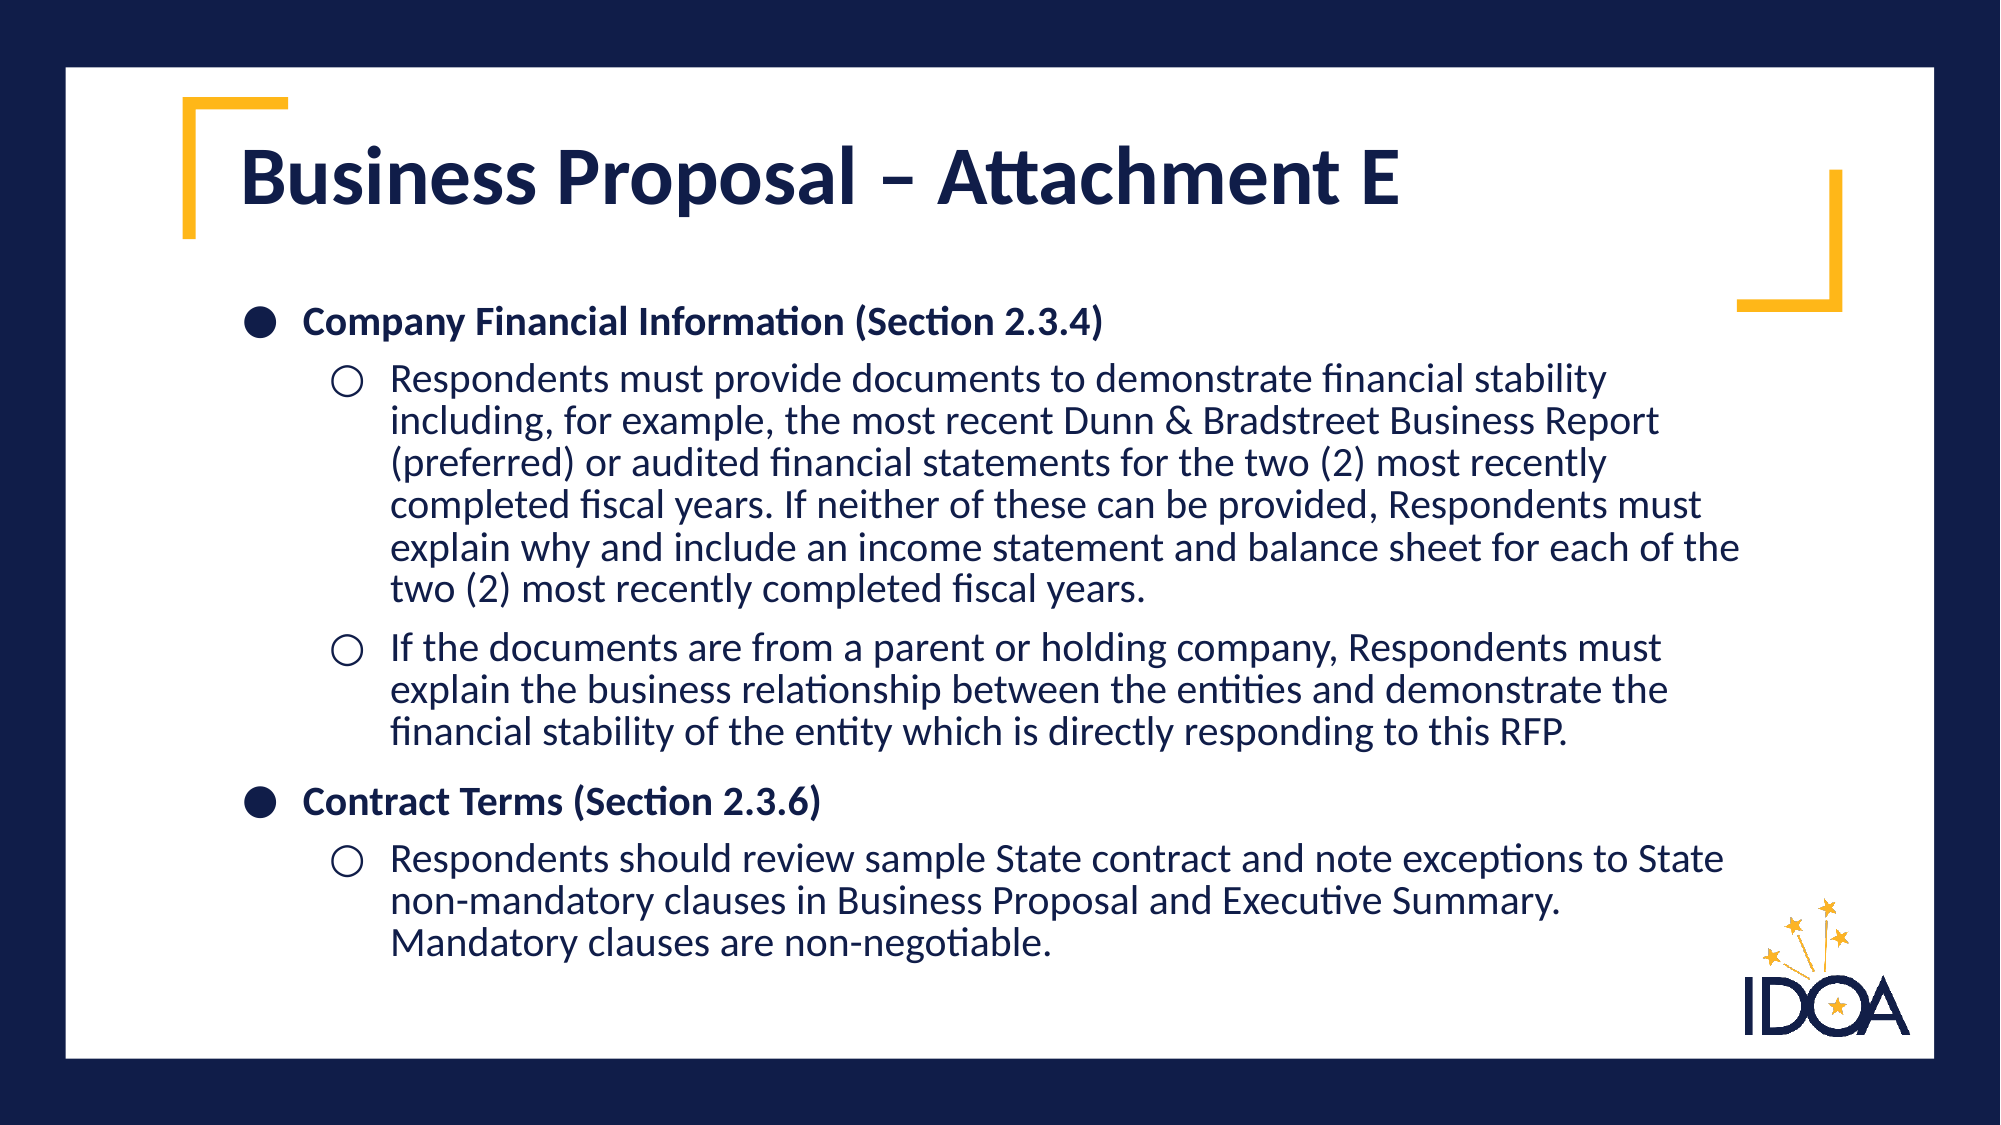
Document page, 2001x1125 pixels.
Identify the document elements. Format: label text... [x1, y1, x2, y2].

list Company Financial Information (Section 2.3.4) Respondents must provide documents to demonstrate financial stability including, for example, the most recent Dunn & Bradstreet Business Report (preferred) or audited financial statements for the two (2) most recently completed fiscal years. If neither of these can be provided, Respondents must explain why and include an income statement and balance sheet for each of the two (2) most recently completed fiscal years. If the documents are from a parent or holding company, Respondents must explain the business relationship between the entities and demonstrate the financial stability of the entity which is directly responding to this RFP. Contract Terms (Section 2.3.6) Respondents should review sample State contract and note exceptions to State non-mandatory clauses in Business Proposal and Executive Summary. Mandatory clauses are non-negotiable. [225, 299, 1772, 1054]
picture [1702, 857, 1959, 1114]
title Business Proposal – Attachment E [225, 125, 1800, 262]
